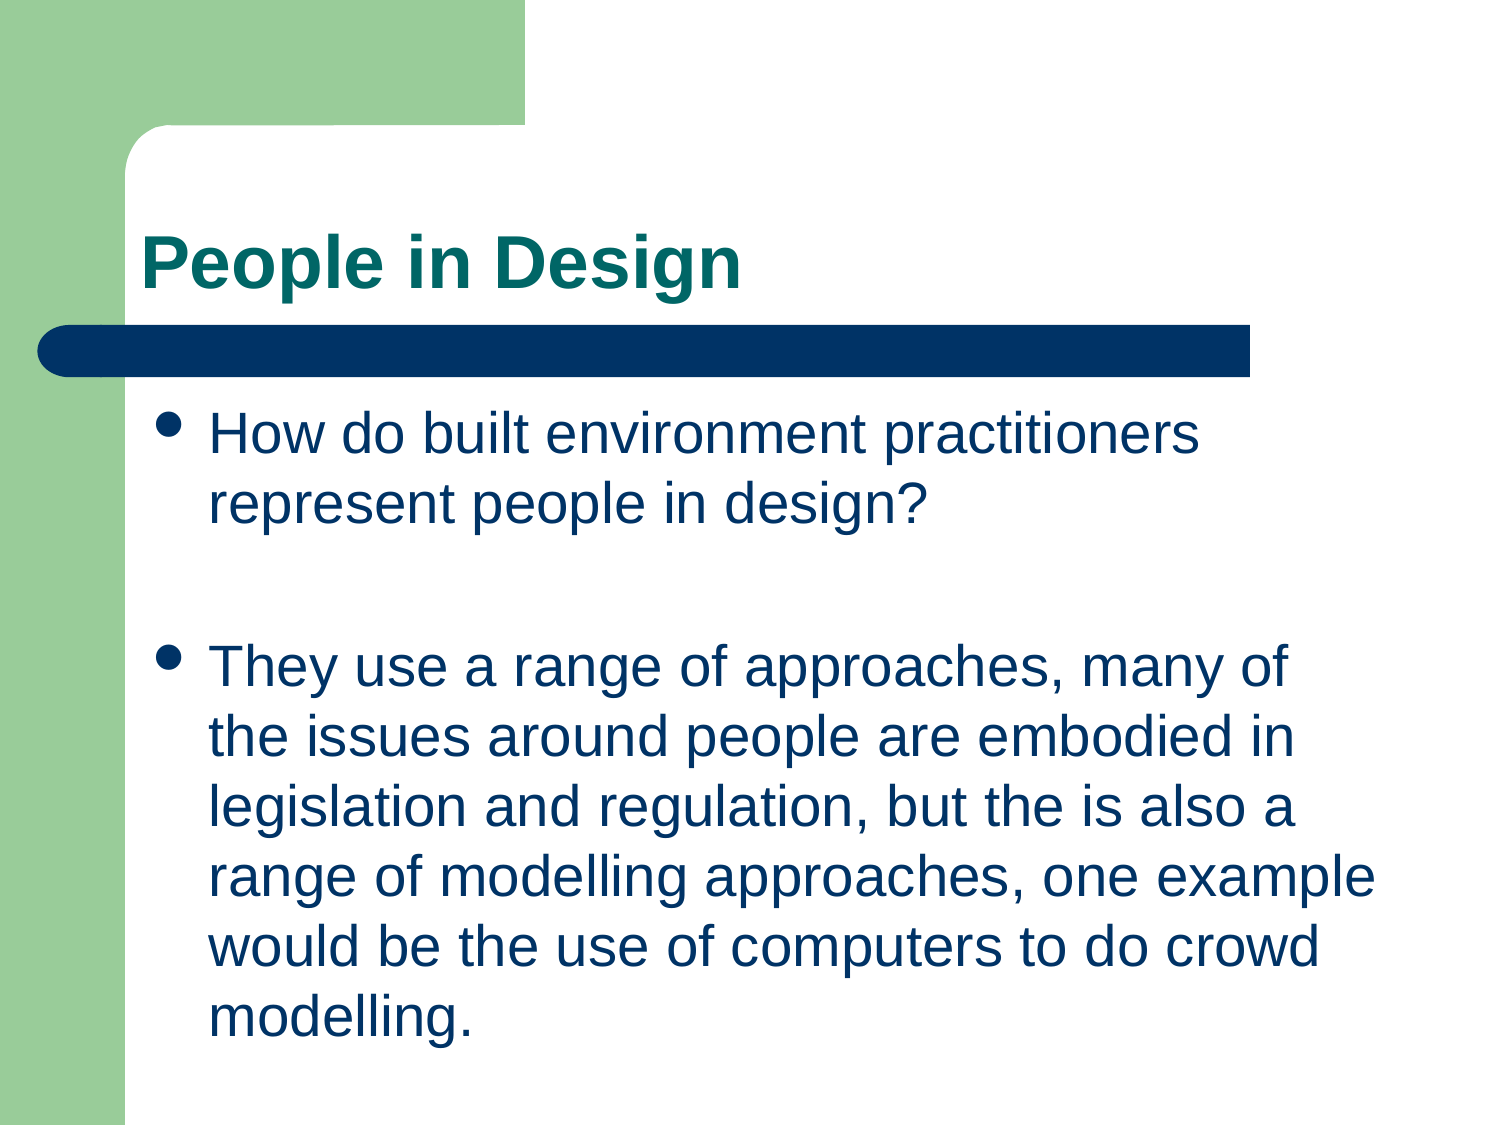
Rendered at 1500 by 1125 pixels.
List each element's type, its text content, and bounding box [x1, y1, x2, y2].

list How do built environment practitioners represent people in design? They use a range of approaches, many of the issues around people are embodied in legislation and regulation, but the is also a range of modelling approaches, one example would be the use of computers to do crowd modelling. [137, 387, 1400, 999]
title People in Design [124, 124, 1426, 313]
